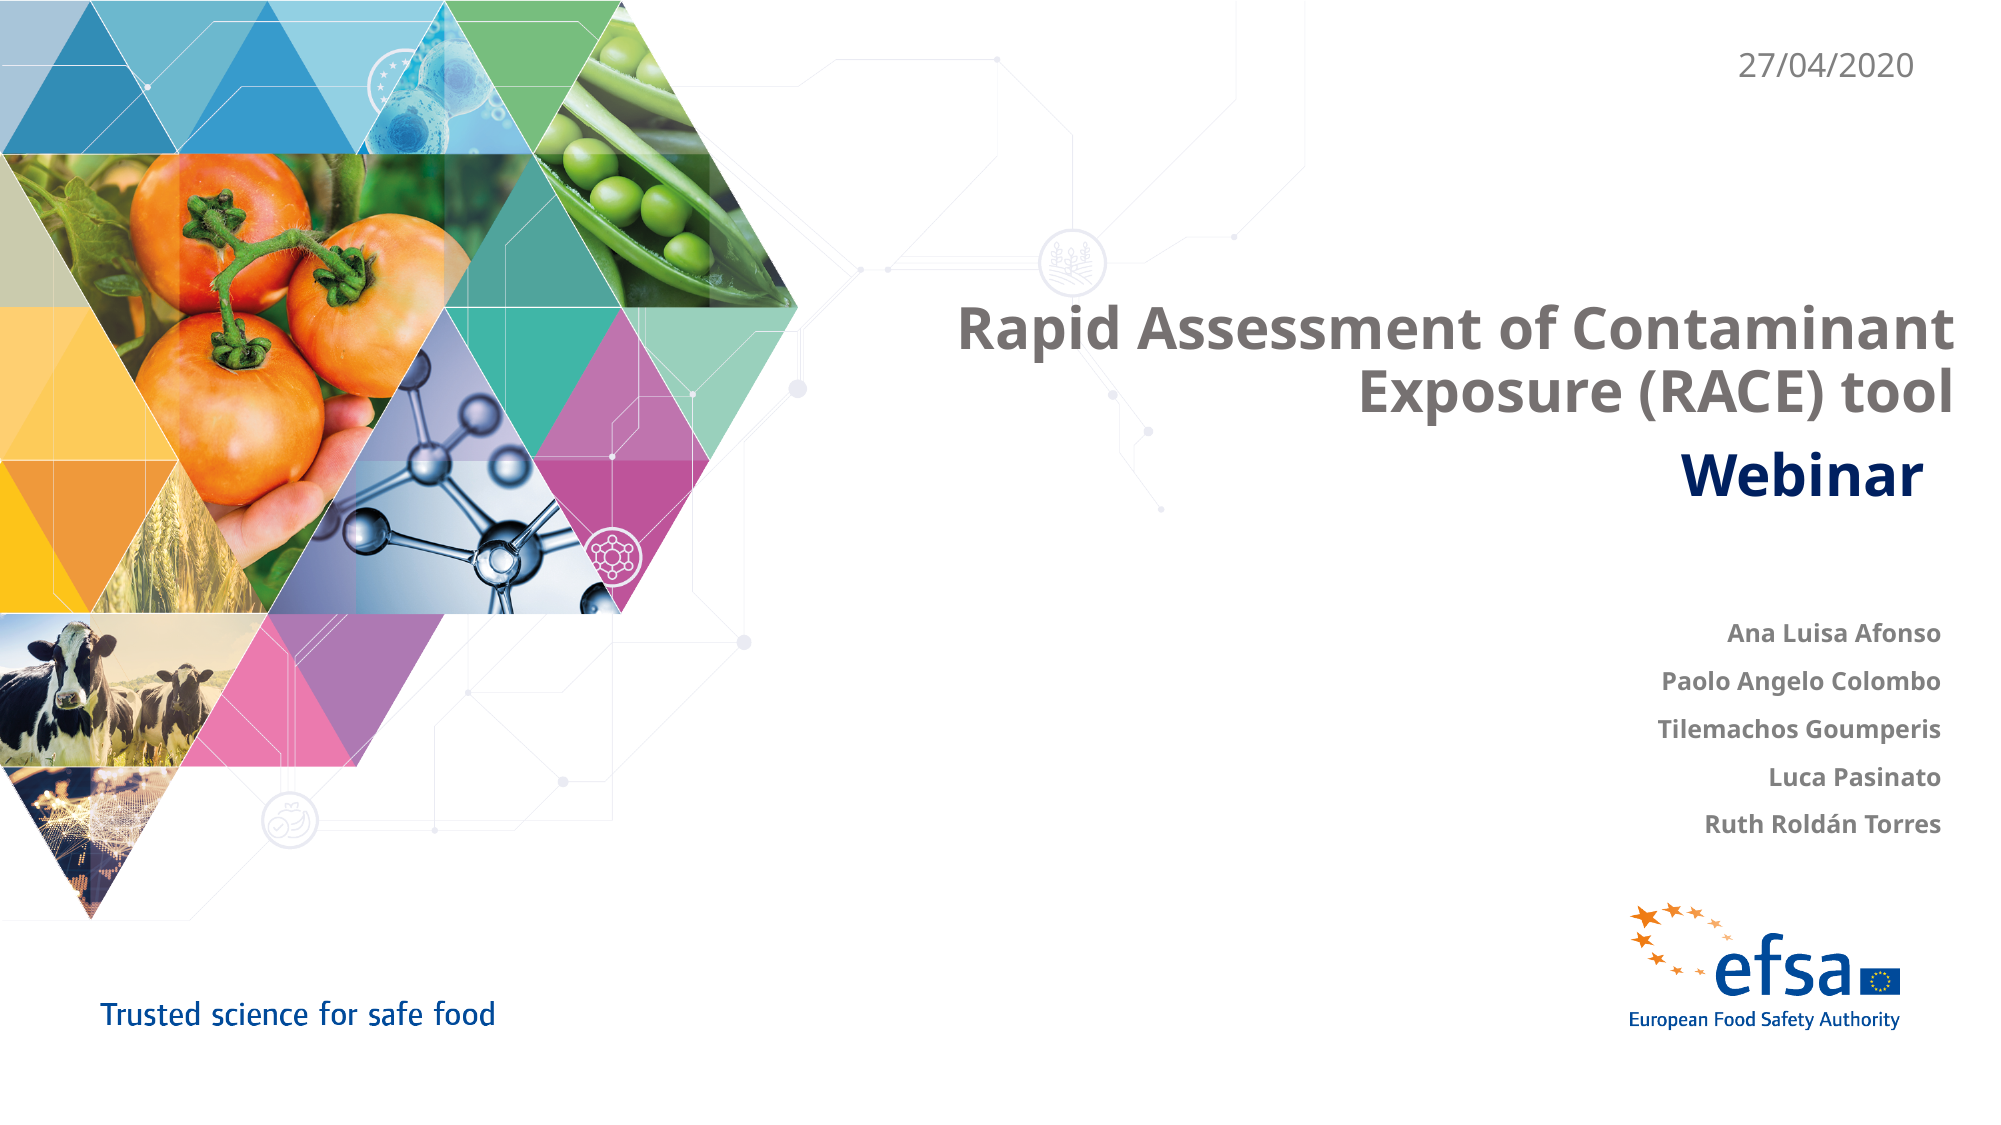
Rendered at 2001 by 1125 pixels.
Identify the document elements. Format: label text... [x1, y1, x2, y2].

list Ana Luisa Afonso Paolo Angelo Colombo Tilemachos Goumperis Luca Pasinato Ruth Roldán Torres [1076, 613, 1957, 860]
picture [0, 0, 2000, 1125]
list Rapid Assessment of Contaminant Exposure (RACE) tool Webinar [750, 211, 1971, 517]
list 27/04/2020 [1012, 41, 1930, 114]
